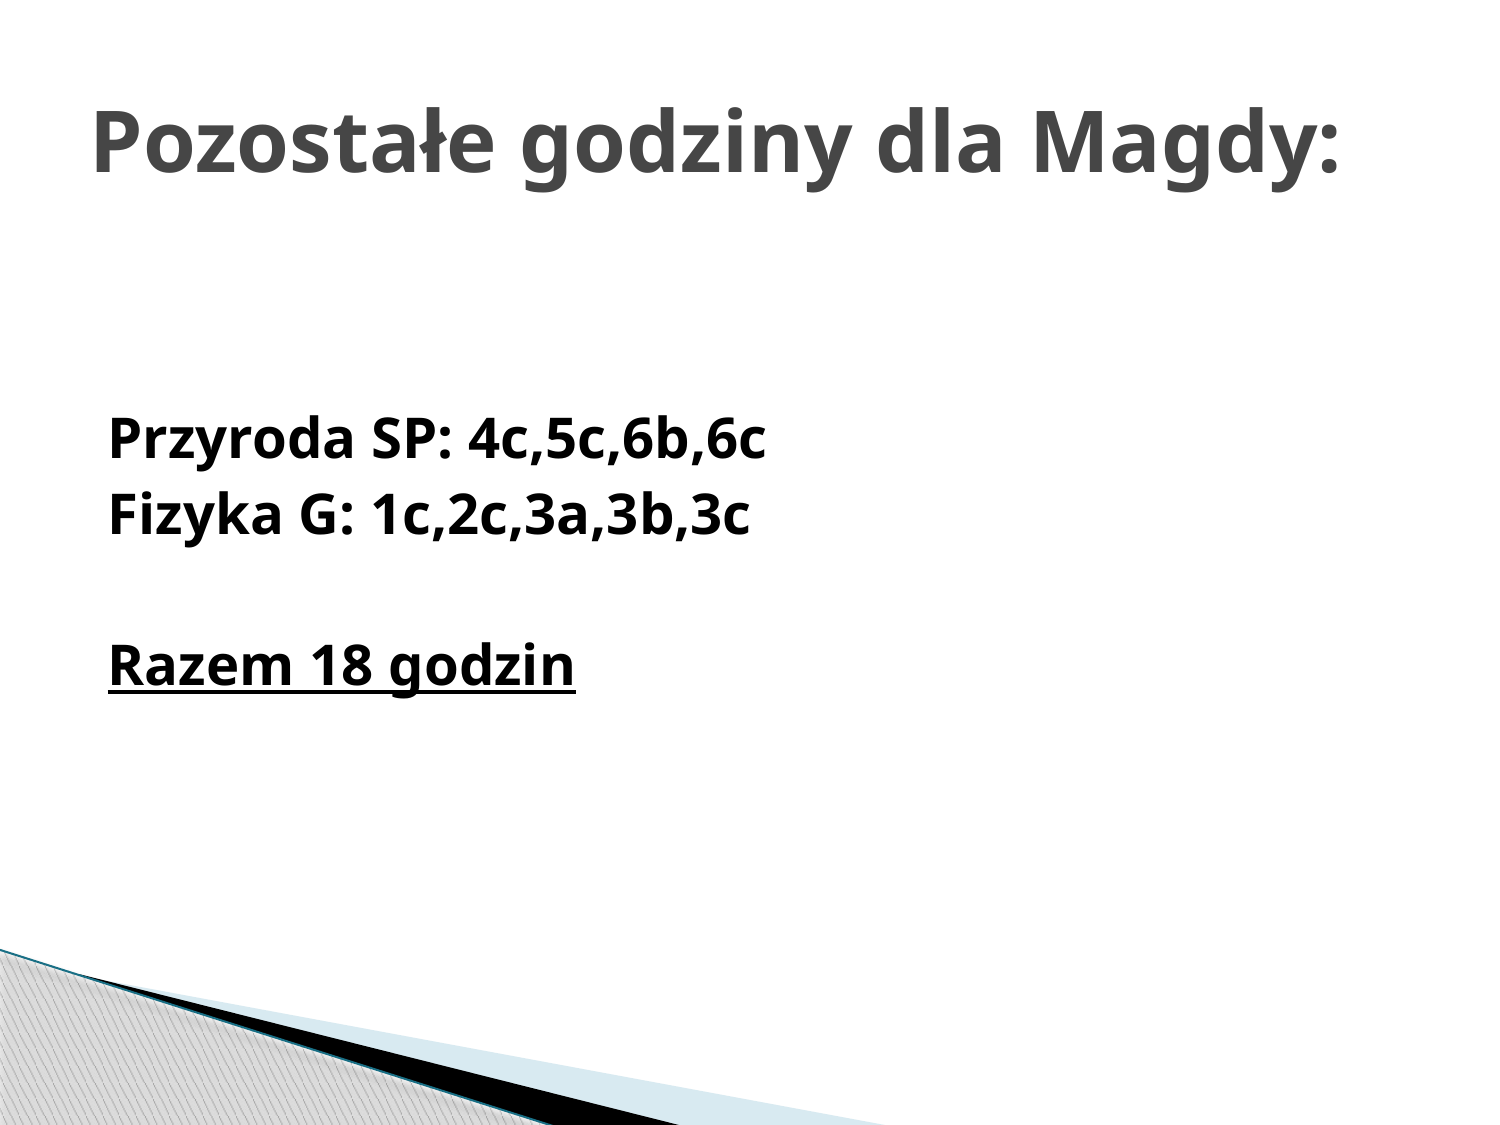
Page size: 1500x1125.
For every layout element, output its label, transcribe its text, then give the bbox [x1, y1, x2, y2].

list Przyroda SP: 4c,5c,6b,6c Fizyka G: 1c,2c,3a,3b,3c Razem 18 godzin [75, 243, 1425, 986]
title Pozostałe godziny dla Magdy: [75, 45, 1425, 233]
